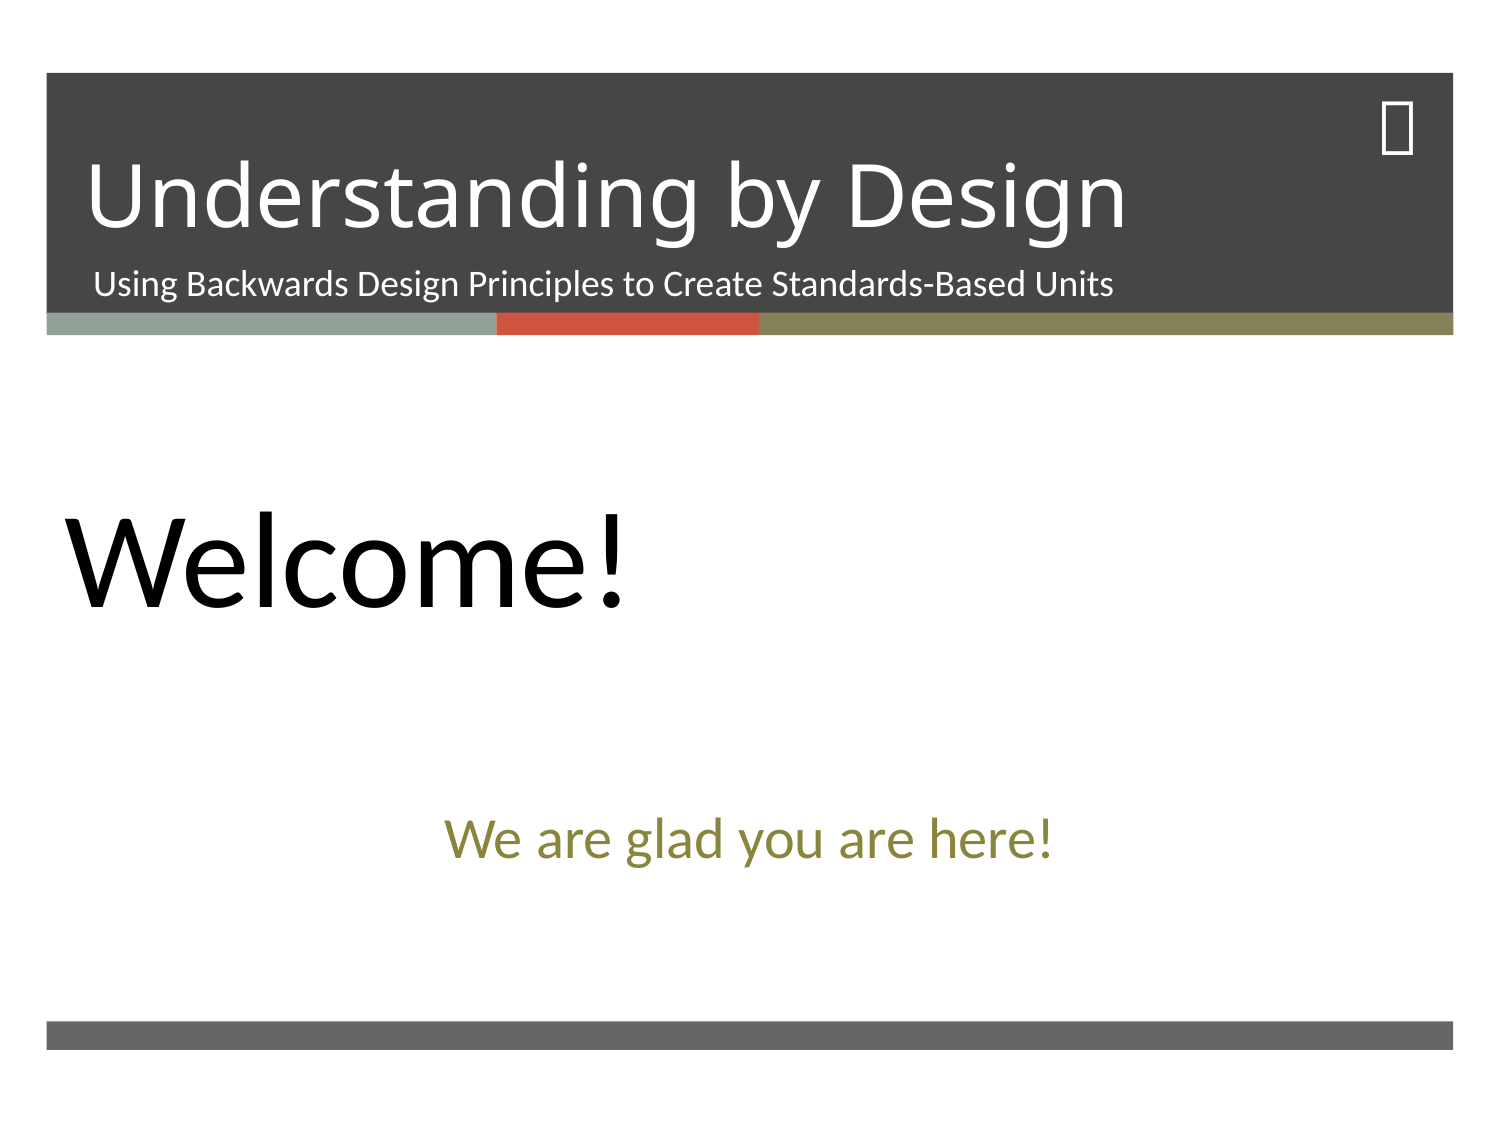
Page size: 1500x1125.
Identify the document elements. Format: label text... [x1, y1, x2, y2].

title Understanding by Design [69, 73, 1351, 253]
text_box Welcome! We are glad you are here! [50, 462, 1450, 878]
subtitle Using Backwards Design Principles to Create Standards-Based Units [78, 251, 1351, 331]
